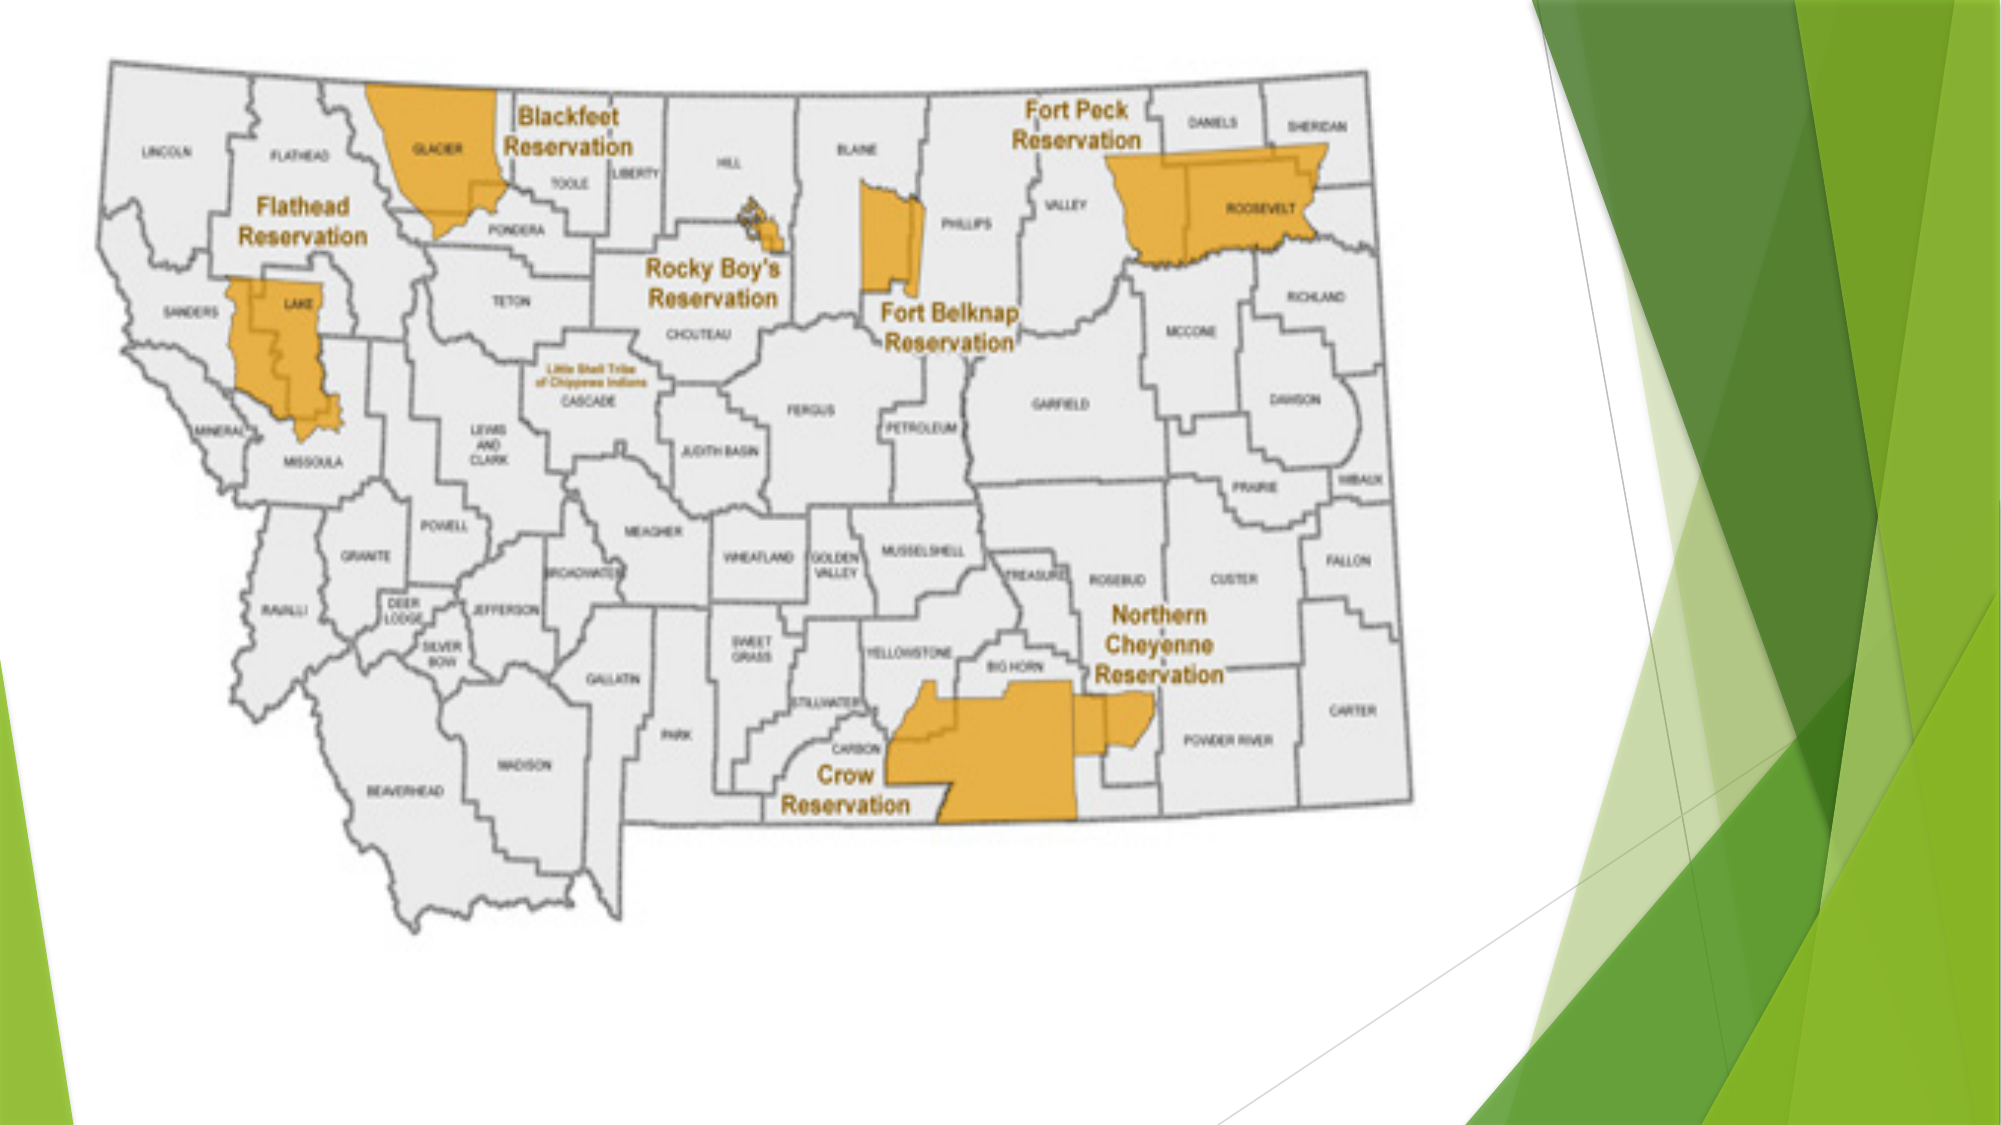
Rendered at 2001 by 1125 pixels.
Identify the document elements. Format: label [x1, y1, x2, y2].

picture [77, 30, 1441, 954]
